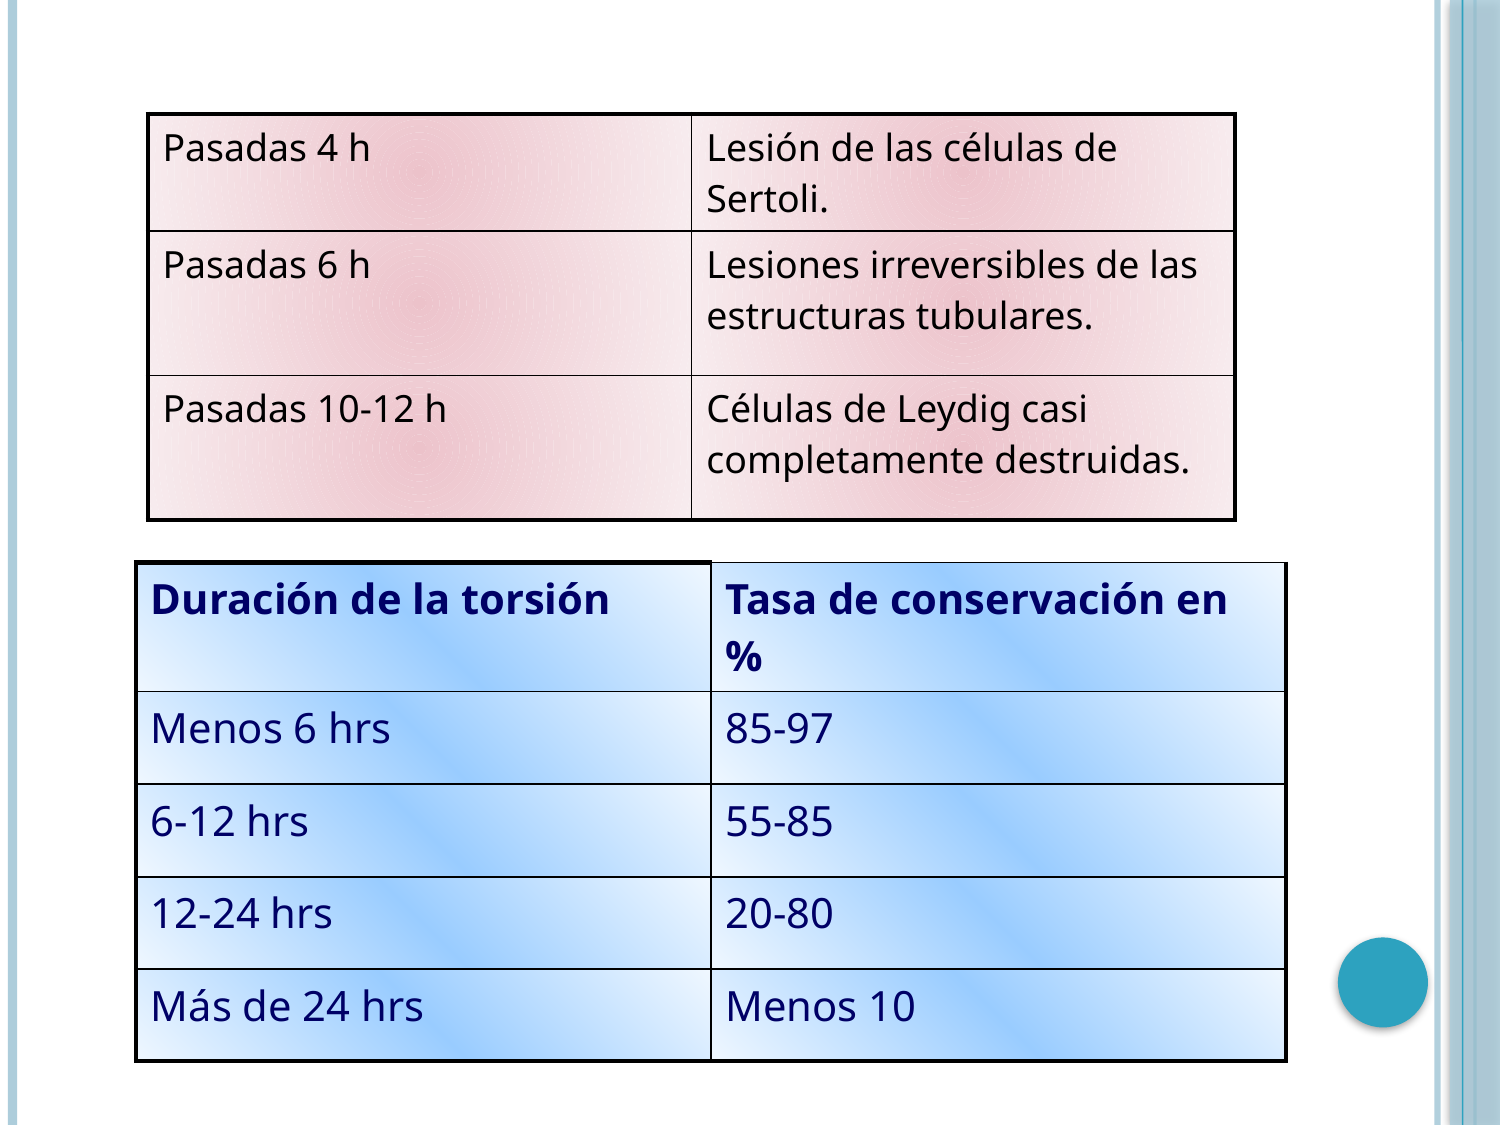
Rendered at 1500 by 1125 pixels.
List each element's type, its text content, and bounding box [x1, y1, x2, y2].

table_cell 85-97 [712, 692, 1284, 783]
table_cell Más de 24 hrs [138, 970, 710, 1059]
table_cell Lesiones irreversibles de las estructuras tubulares. [692, 232, 1233, 375]
table_cell 6-12 hrs [138, 785, 710, 876]
table_header Tasa de conservación en % [712, 563, 1284, 691]
table_cell Pasadas 10-12 h [150, 376, 691, 518]
table_cell Menos 6 hrs [138, 692, 710, 783]
table_cell Pasadas 6 h [150, 232, 691, 375]
table_cell Células de Leydig casi completamente destruidas. [692, 376, 1233, 518]
table_header Lesión de las células de Sertoli. [692, 116, 1233, 230]
table_cell Menos 10 [712, 970, 1284, 1059]
table_cell 12-24 hrs [138, 878, 710, 968]
table_cell 55-85 [712, 785, 1284, 876]
table_header Duración de la torsión [138, 565, 710, 691]
table_cell 20-80 [712, 878, 1284, 968]
table_header Pasadas 4 h [150, 116, 691, 230]
